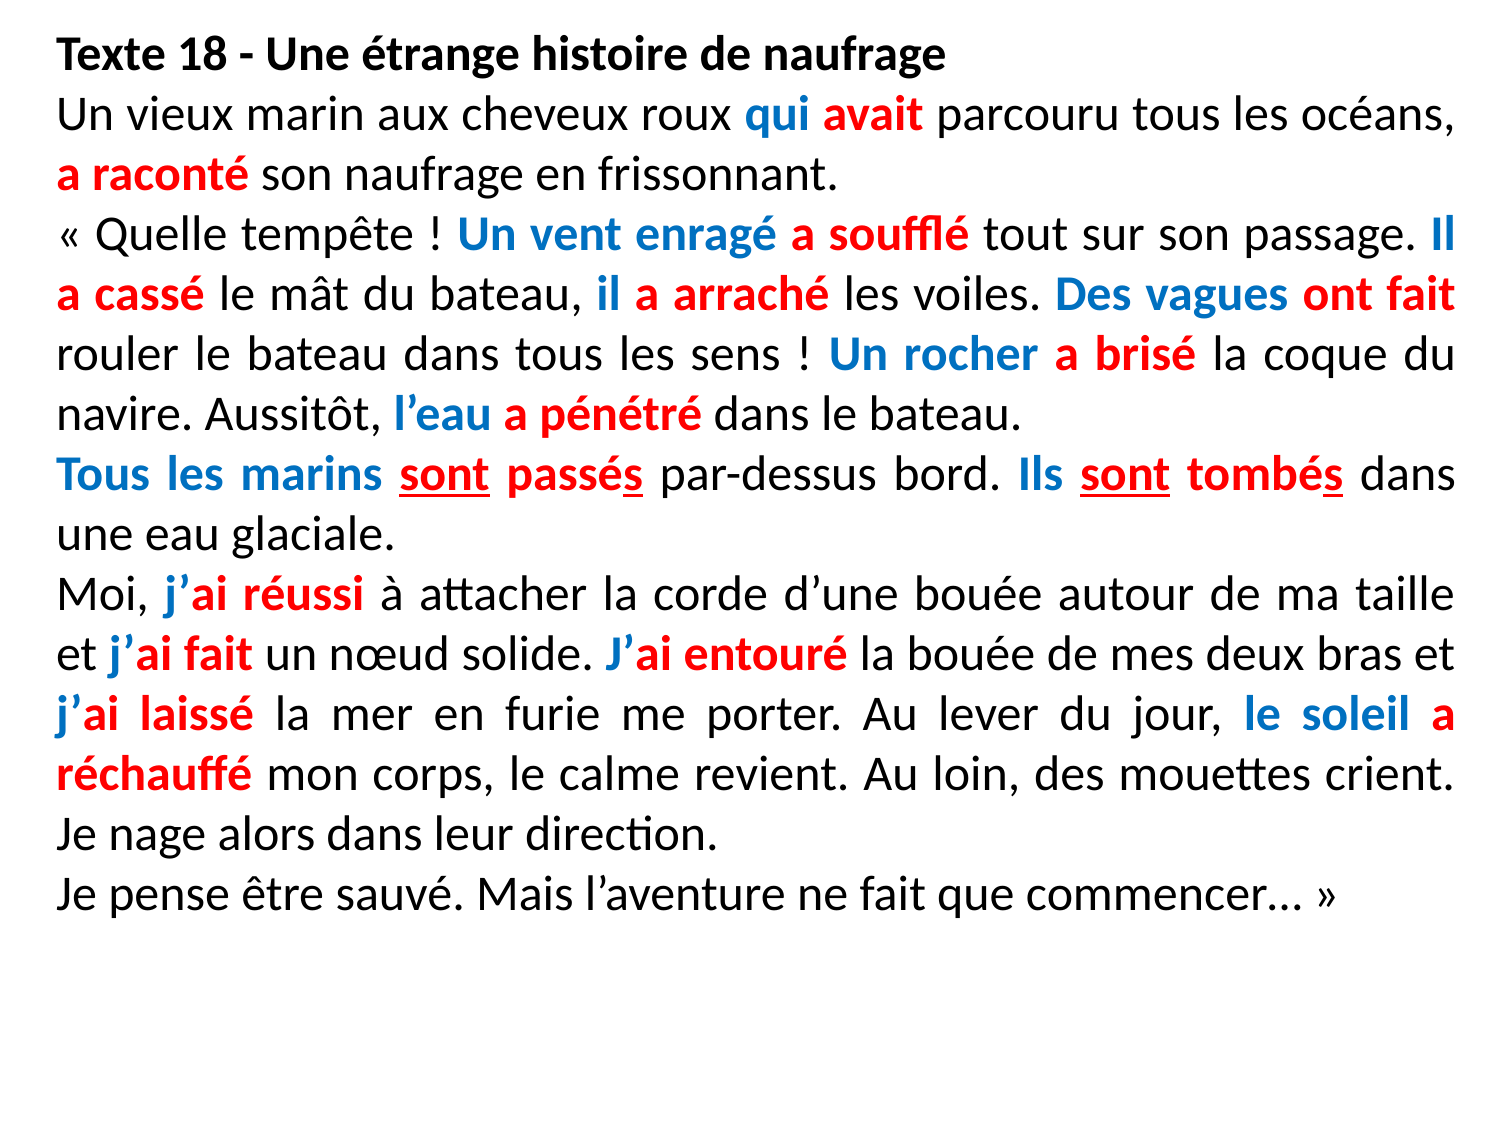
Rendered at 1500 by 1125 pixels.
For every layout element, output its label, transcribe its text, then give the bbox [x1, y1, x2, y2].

text_box Texte 18 - Une étrange histoire de naufrage Un vieux marin aux cheveux roux qui avait parcouru tous les océans, a raconté son naufrage en frissonnant. « Quelle tempête ! Un vent enragé a soufflé tout sur son passage. Il a cassé le mât du bateau, il a arraché les voiles. Des vagues ont fait rouler le bateau dans tous les sens ! Un rocher a brisé la coque du navire. Aussitôt, l’eau a pénétré dans le bateau. Tous les marins sont passés par-dessus bord. Ils sont tombés dans une eau glaciale. Moi, j’ai réussi à attacher la corde d’une bouée autour de ma taille et j’ai fait un nœud solide. J’ai entouré la bouée de mes deux bras et j’ai laissé la mer en furie me porter. Au lever du jour, le soleil a réchauffé mon corps, le calme revient. Au loin, des mouettes crient. Je nage alors dans leur direction. Je pense être sauvé. Mais l’aventure ne fait que commencer… » [41, 13, 1471, 928]
